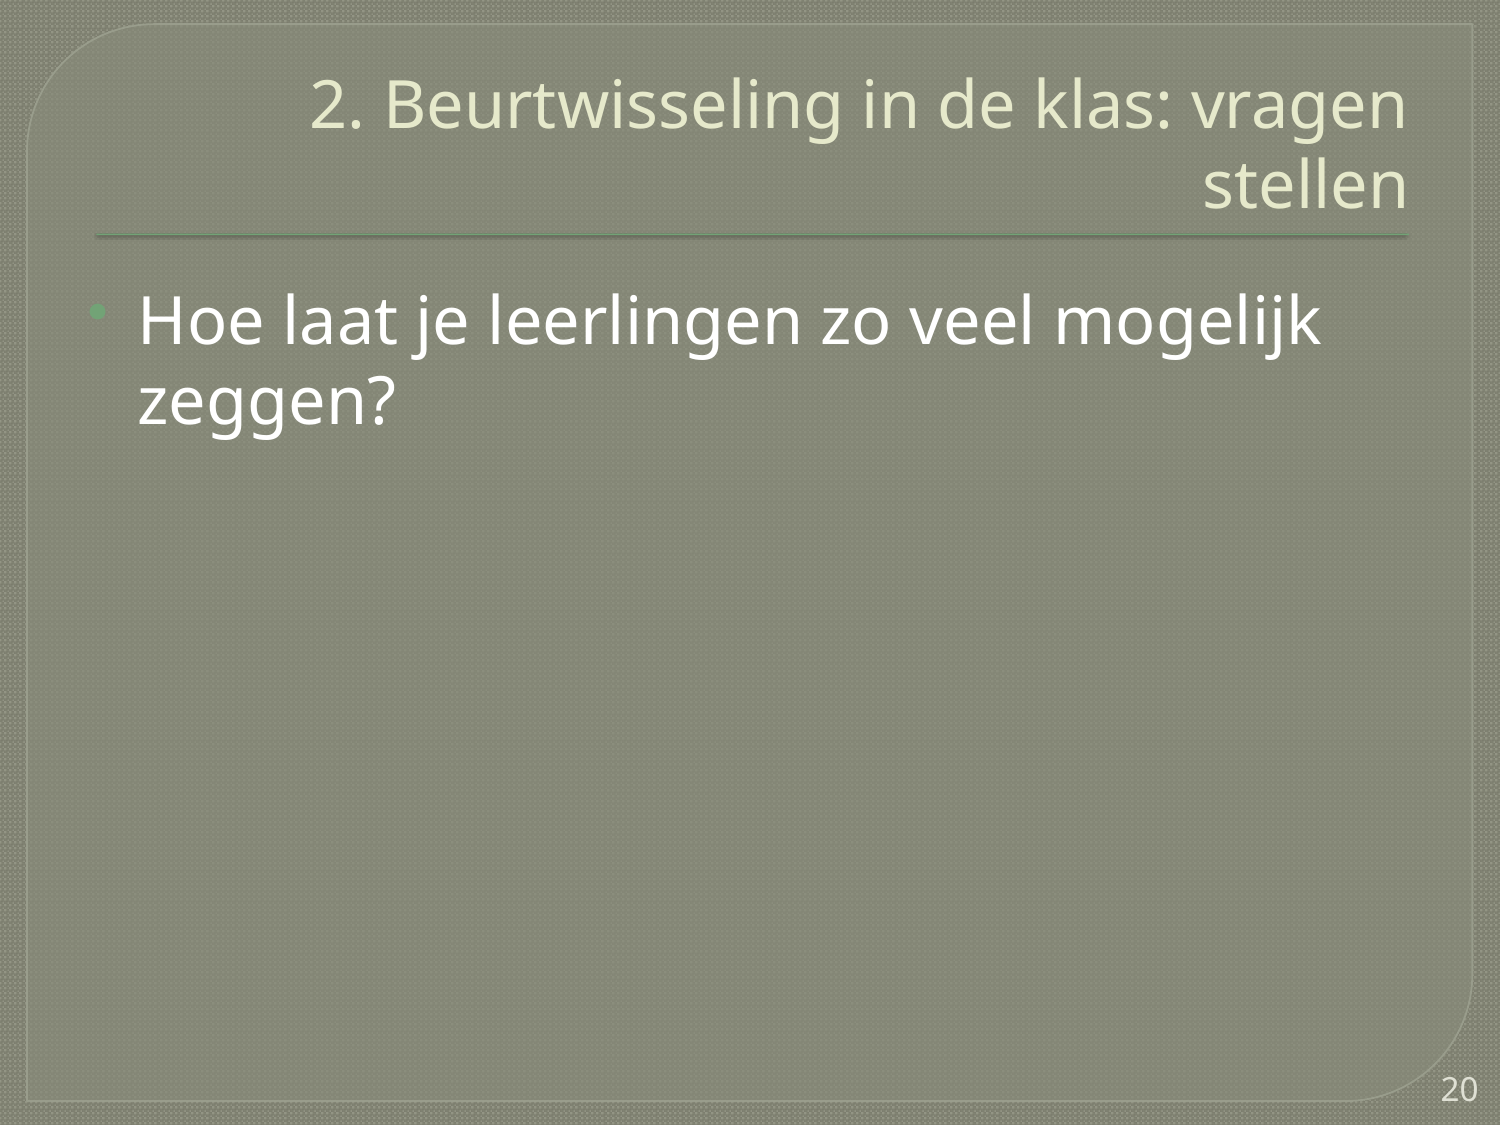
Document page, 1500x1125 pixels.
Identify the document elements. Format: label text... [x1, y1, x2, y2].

title 2. Beurtwisseling in de klas: vragen stellen [75, 41, 1425, 230]
slide_number 20 [1417, 1068, 1494, 1114]
list Hoe laat je leerlingen zo veel mogelijk zeggen? [75, 270, 1425, 1013]
